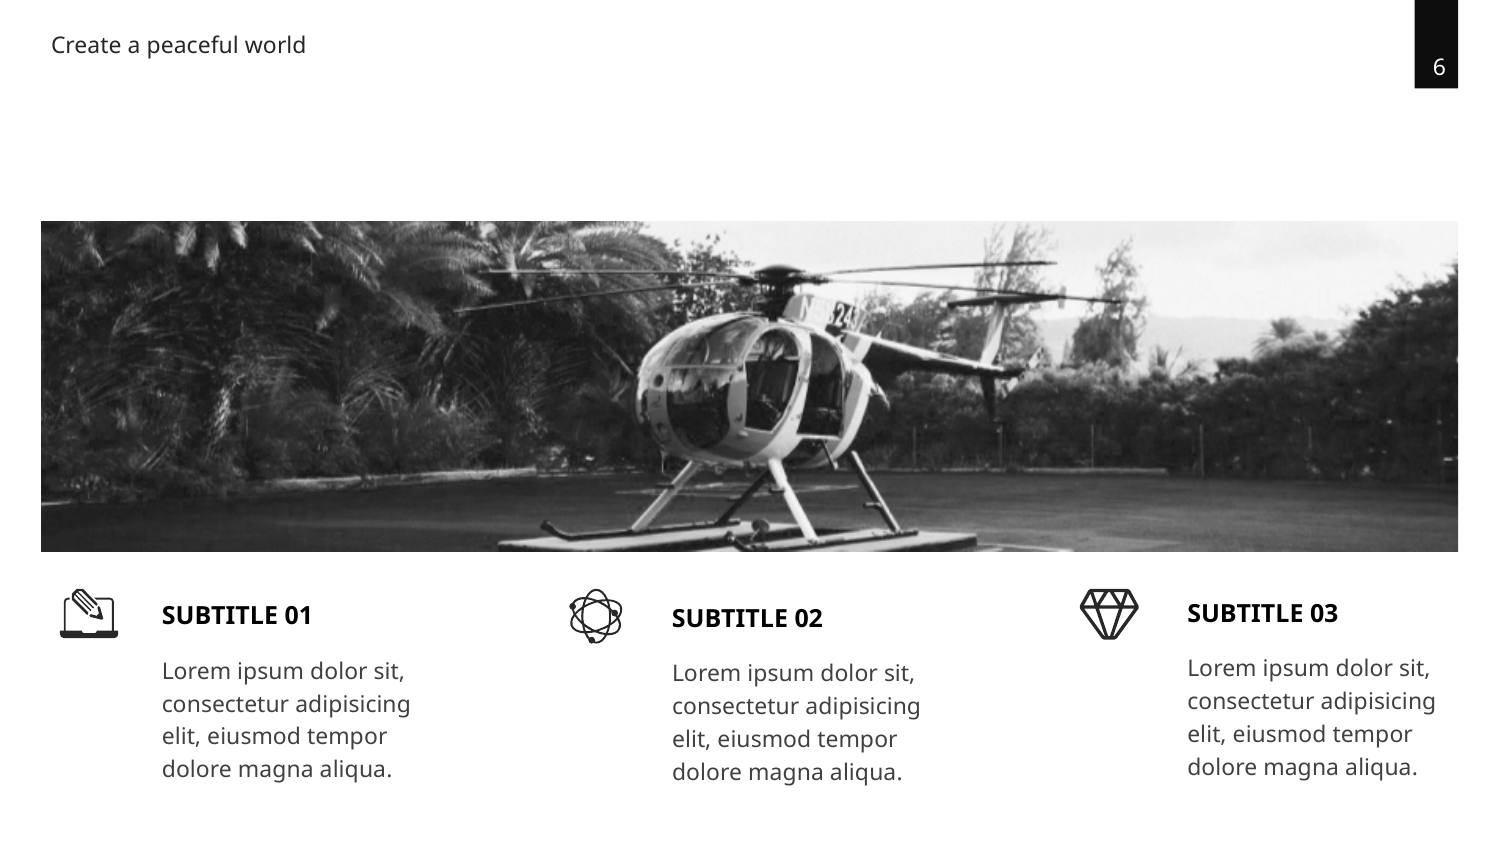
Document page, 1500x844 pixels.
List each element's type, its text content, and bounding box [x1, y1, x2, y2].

text_box Create a peaceful world [39, 25, 413, 64]
slide_number 6 [1398, 0, 1480, 319]
picture [41, 221, 1458, 553]
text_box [569, 588, 947, 795]
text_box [1079, 588, 1463, 790]
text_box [59, 588, 437, 792]
